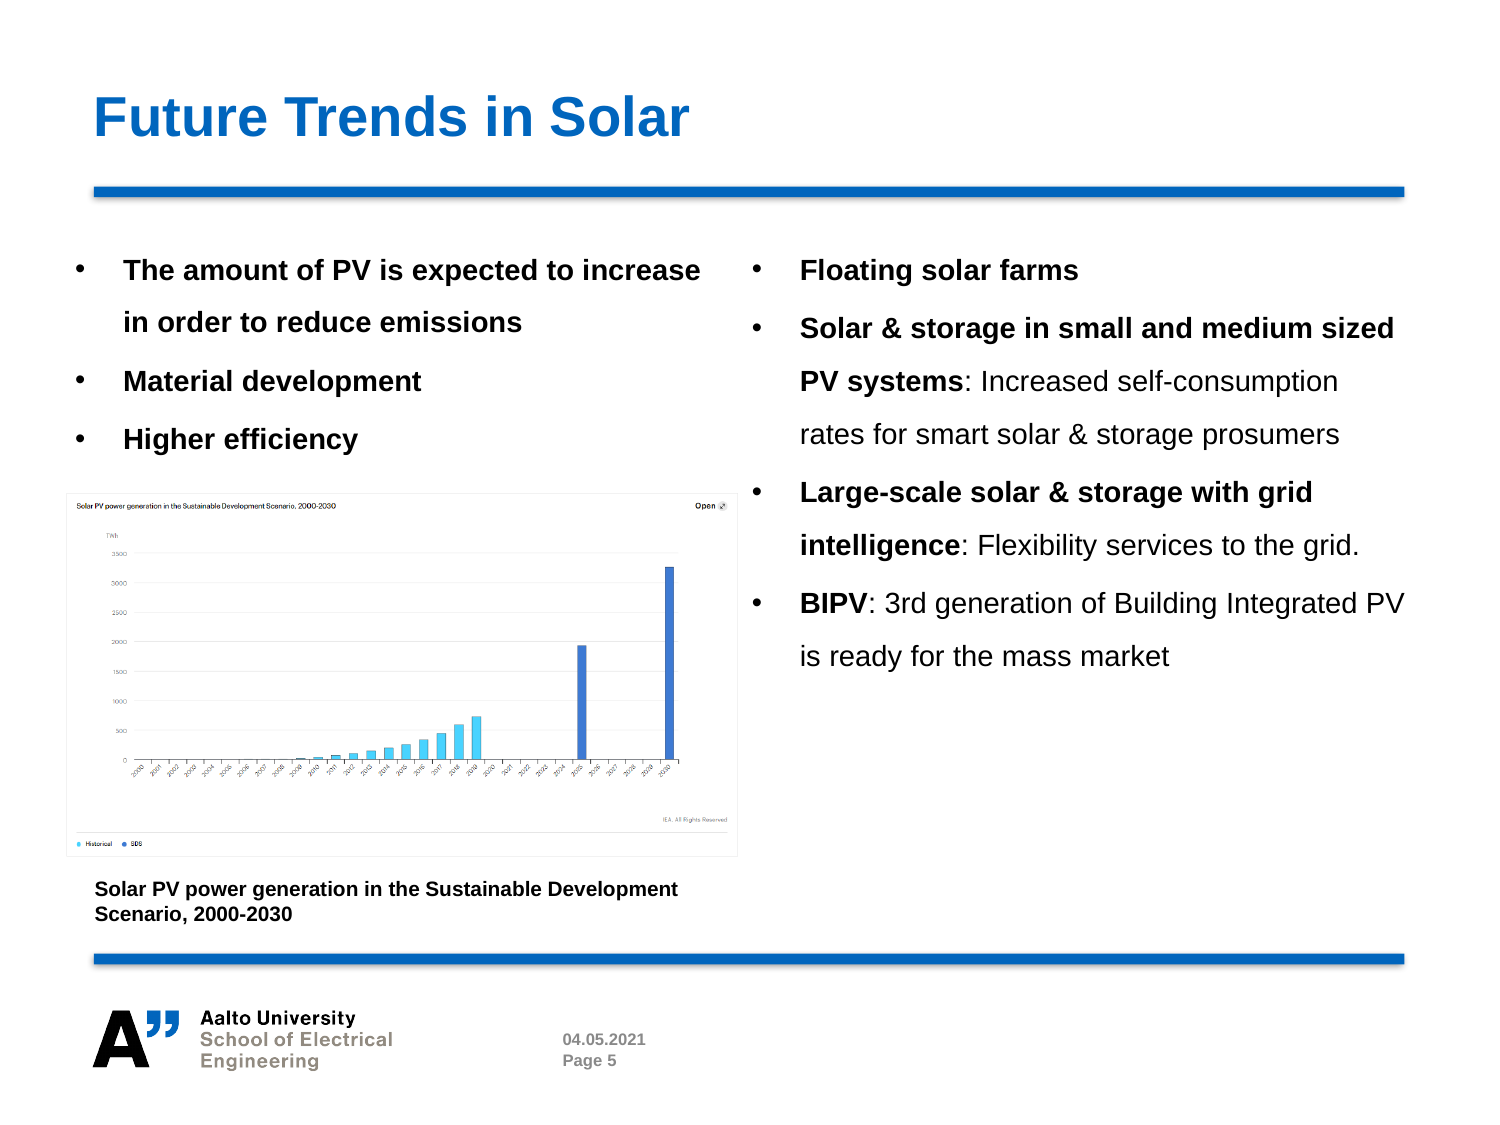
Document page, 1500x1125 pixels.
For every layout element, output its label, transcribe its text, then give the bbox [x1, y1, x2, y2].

title Future Trends in Solar [93, 80, 1369, 228]
text_box Solar PV power generation in the Sustainable Development Scenario, 2000-2030 [79, 867, 750, 933]
text_box The amount of PV is expected to increase in order to reduce emissions Material development Higher efficiency [75, 233, 704, 482]
picture [64, 490, 742, 859]
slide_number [562, 1029, 816, 1050]
picture [35, 953, 449, 1125]
list Floating solar farms Solar & storage in small and medium sized PV systems: Increased self-consumption rates for smart solar & storage prosumers Large-scale solar & storage with grid intelligence: Flexibility services to the grid. BIPV: 3rd generation of Building Integrated PV is ready for the mass market [751, 233, 1408, 913]
slide_number Page 5 [562, 1050, 816, 1071]
